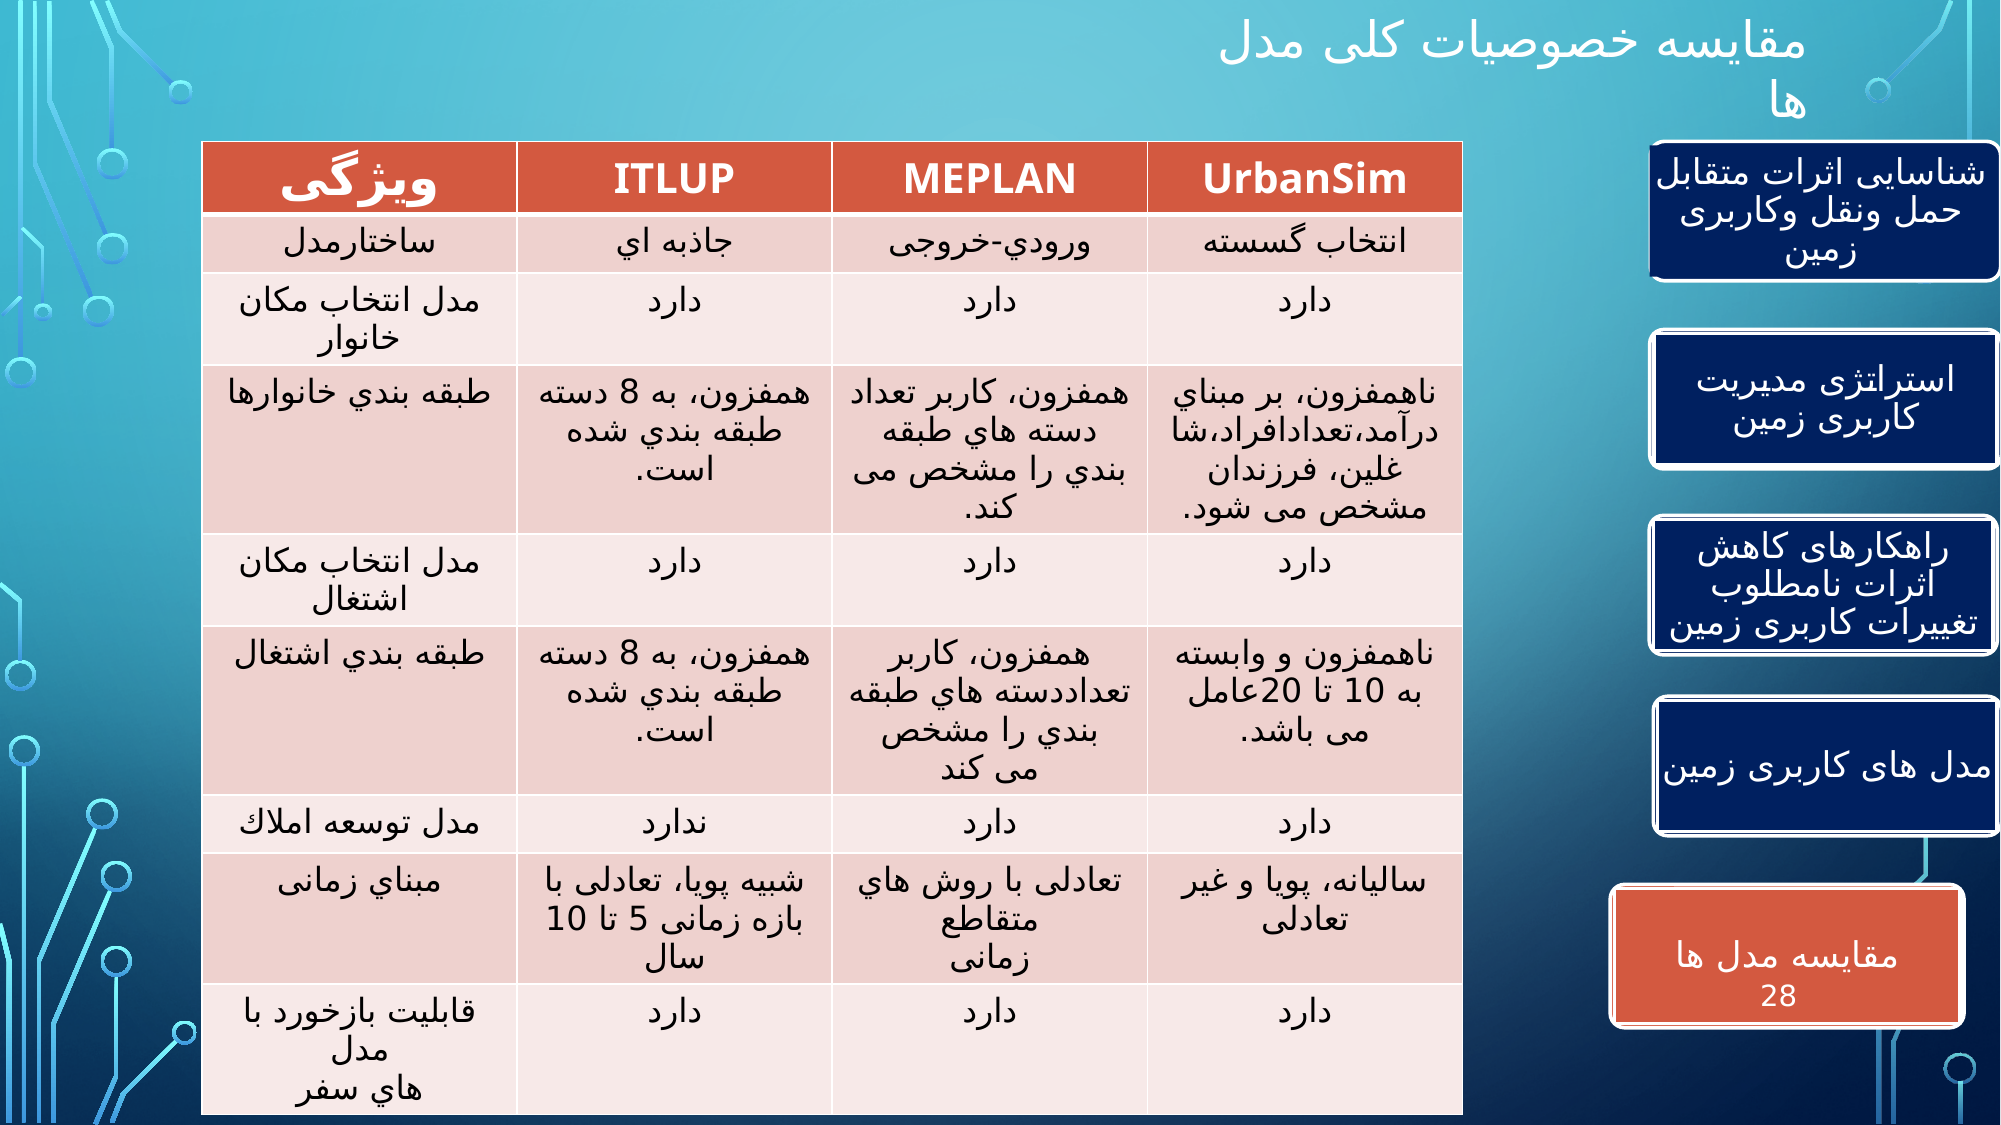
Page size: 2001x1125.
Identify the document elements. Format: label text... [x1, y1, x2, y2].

table_cell دارد [518, 535, 831, 625]
table_cell ناهمفزون و وابسته به 10 تا 20عامل می باشد. [1148, 627, 1462, 794]
table_cell مدل انتخاب مکان اشتغال [203, 535, 516, 625]
table_cell همفزون، کاربر تعداد دسته هاي طبقه بندي را مشخص می کند. [833, 366, 1147, 533]
table_header ITLUP [518, 142, 831, 212]
table_cell دارد [518, 985, 831, 1114]
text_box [1653, 696, 2000, 836]
table_cell همفزون، به 8 دسته طبقه بندي شده است. [518, 627, 831, 794]
table_cell مبناي زمانی [203, 854, 516, 983]
table_cell ناهمفزون، بر مبناي درآمد،تعدادافراد،شاغلین، فرزندان مشخص می شود. [1148, 366, 1462, 533]
table_cell ساختارمدل [203, 217, 516, 272]
table_cell طبقه بندي اشتغال [203, 627, 516, 794]
table_cell شبیه پویا، تعادلی با بازه زمانی 5 تا 10 سال [518, 854, 831, 983]
text_box مقایسه خصوصیات کلی مدل ها [1194, 0, 1824, 135]
table_cell جاذبه اي [518, 217, 831, 272]
table_cell دارد [833, 535, 1147, 625]
table_cell دارد [1148, 796, 1462, 852]
table_header MEPLAN [833, 142, 1147, 212]
table_cell طبقه بندي خانوارها [203, 366, 516, 533]
table_cell دارد [1148, 535, 1462, 625]
table_cell دارد [1148, 274, 1462, 364]
table_cell دارد [833, 985, 1147, 1114]
table_cell ورودي-خروجی [833, 217, 1147, 272]
table_cell ندارد [518, 796, 831, 852]
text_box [1649, 329, 2000, 470]
table_header UrbanSim [1148, 142, 1462, 212]
table_cell مدل توسعه املاك [203, 796, 516, 852]
table_cell تعادلی با روش هاي متقاطع زمانی [833, 854, 1147, 983]
table_header ویژگی [203, 142, 516, 212]
table_cell سالیانه، پویا و غیر تعادلی [1148, 854, 1462, 983]
table_cell مدل انتخاب مکان خانوار [203, 274, 516, 364]
table_cell همفزون، به 8 دسته طبقه بندي شده است. [518, 366, 831, 533]
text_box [1649, 141, 2000, 281]
table_cell دارد [833, 796, 1147, 852]
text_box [1609, 884, 1965, 1028]
table_cell دارد [1148, 985, 1462, 1114]
table_cell انتخاب گسسته [1148, 217, 1462, 272]
table_cell قابلیت بازخورد با مدل هاي سفر [203, 985, 516, 1114]
table_cell همفزون، کاربر تعداددسته هاي طبقه بندي را مشخص می کند [833, 627, 1147, 794]
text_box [1649, 515, 1998, 656]
table_cell دارد [518, 274, 831, 364]
table_cell دارد [833, 274, 1147, 364]
